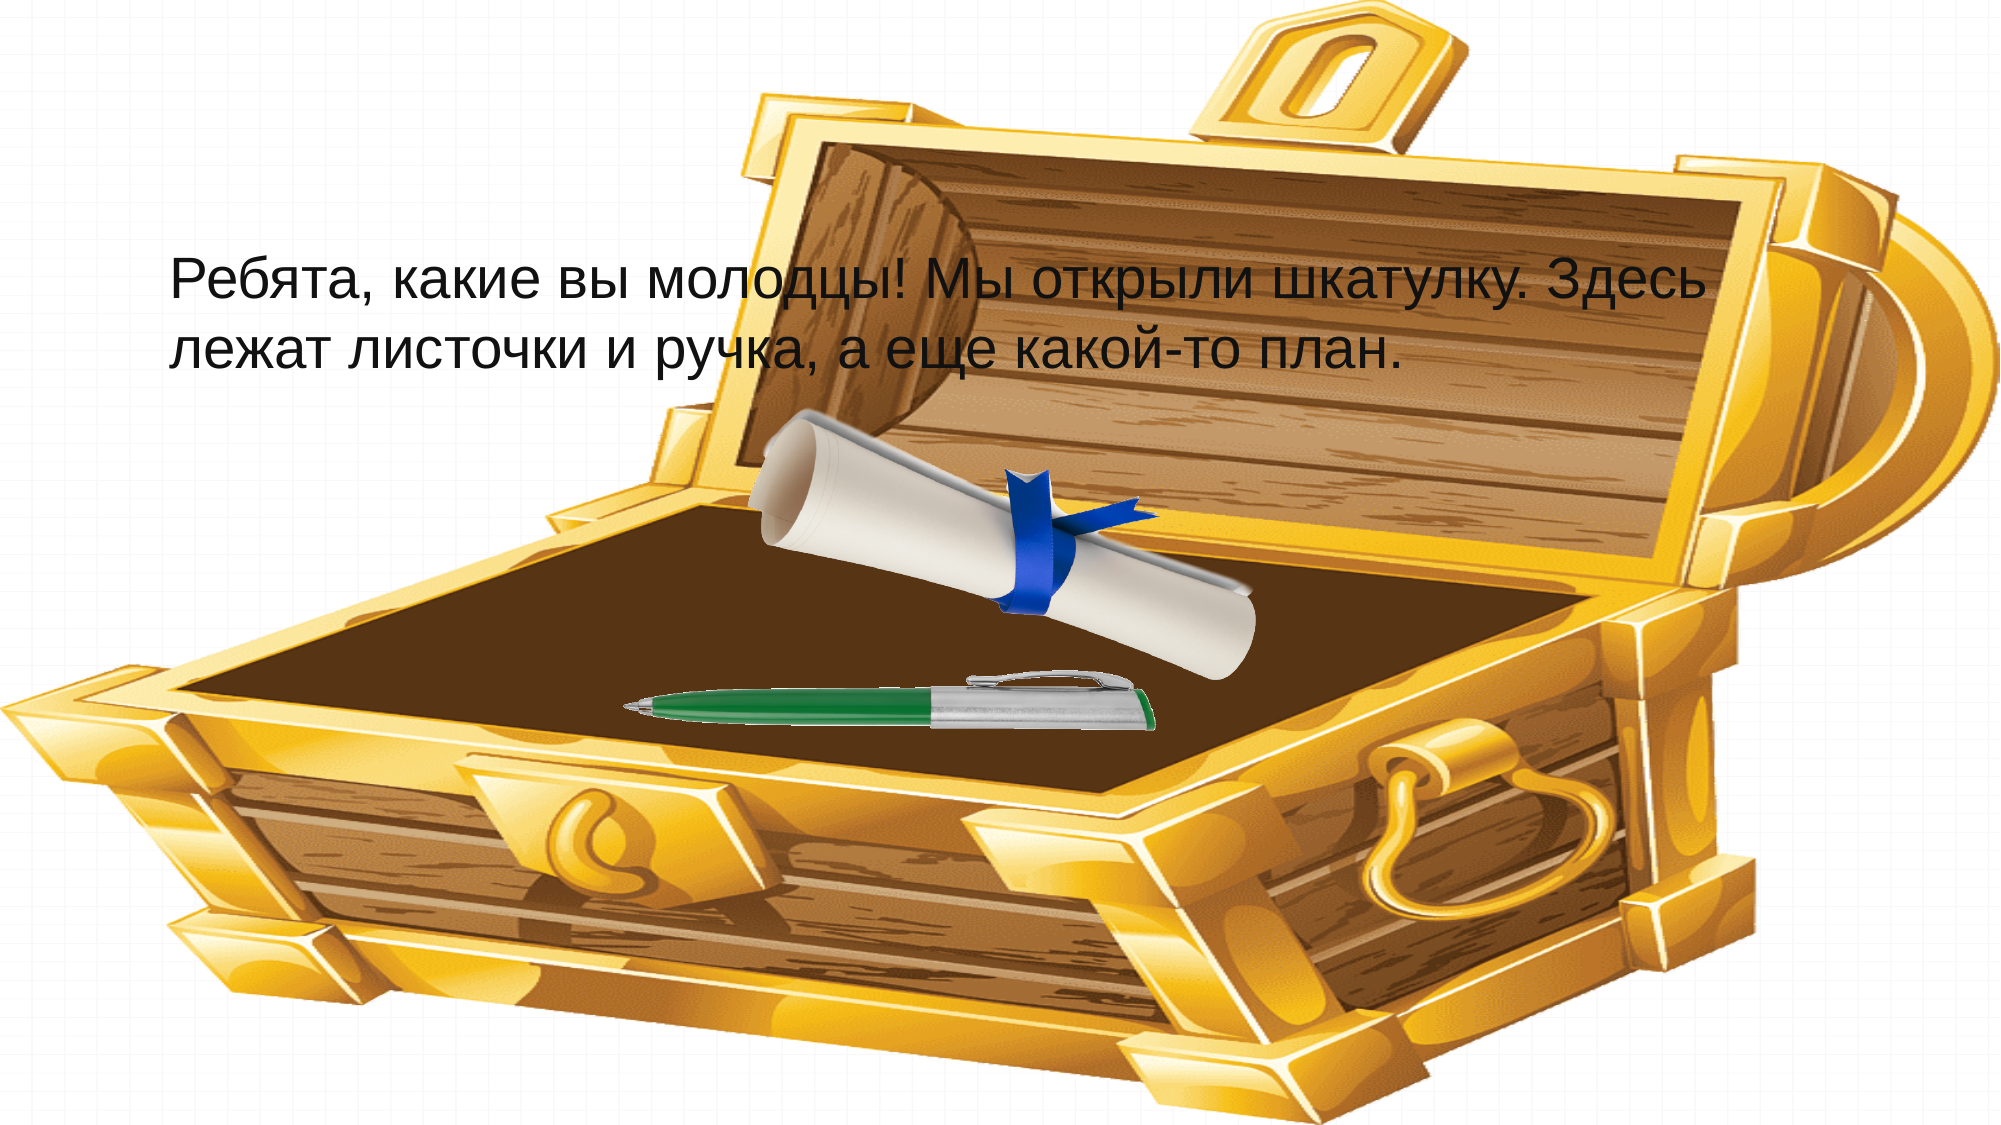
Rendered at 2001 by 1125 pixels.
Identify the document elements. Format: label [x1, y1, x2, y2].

picture [613, 406, 1256, 909]
list [0, 0, 2000, 1125]
